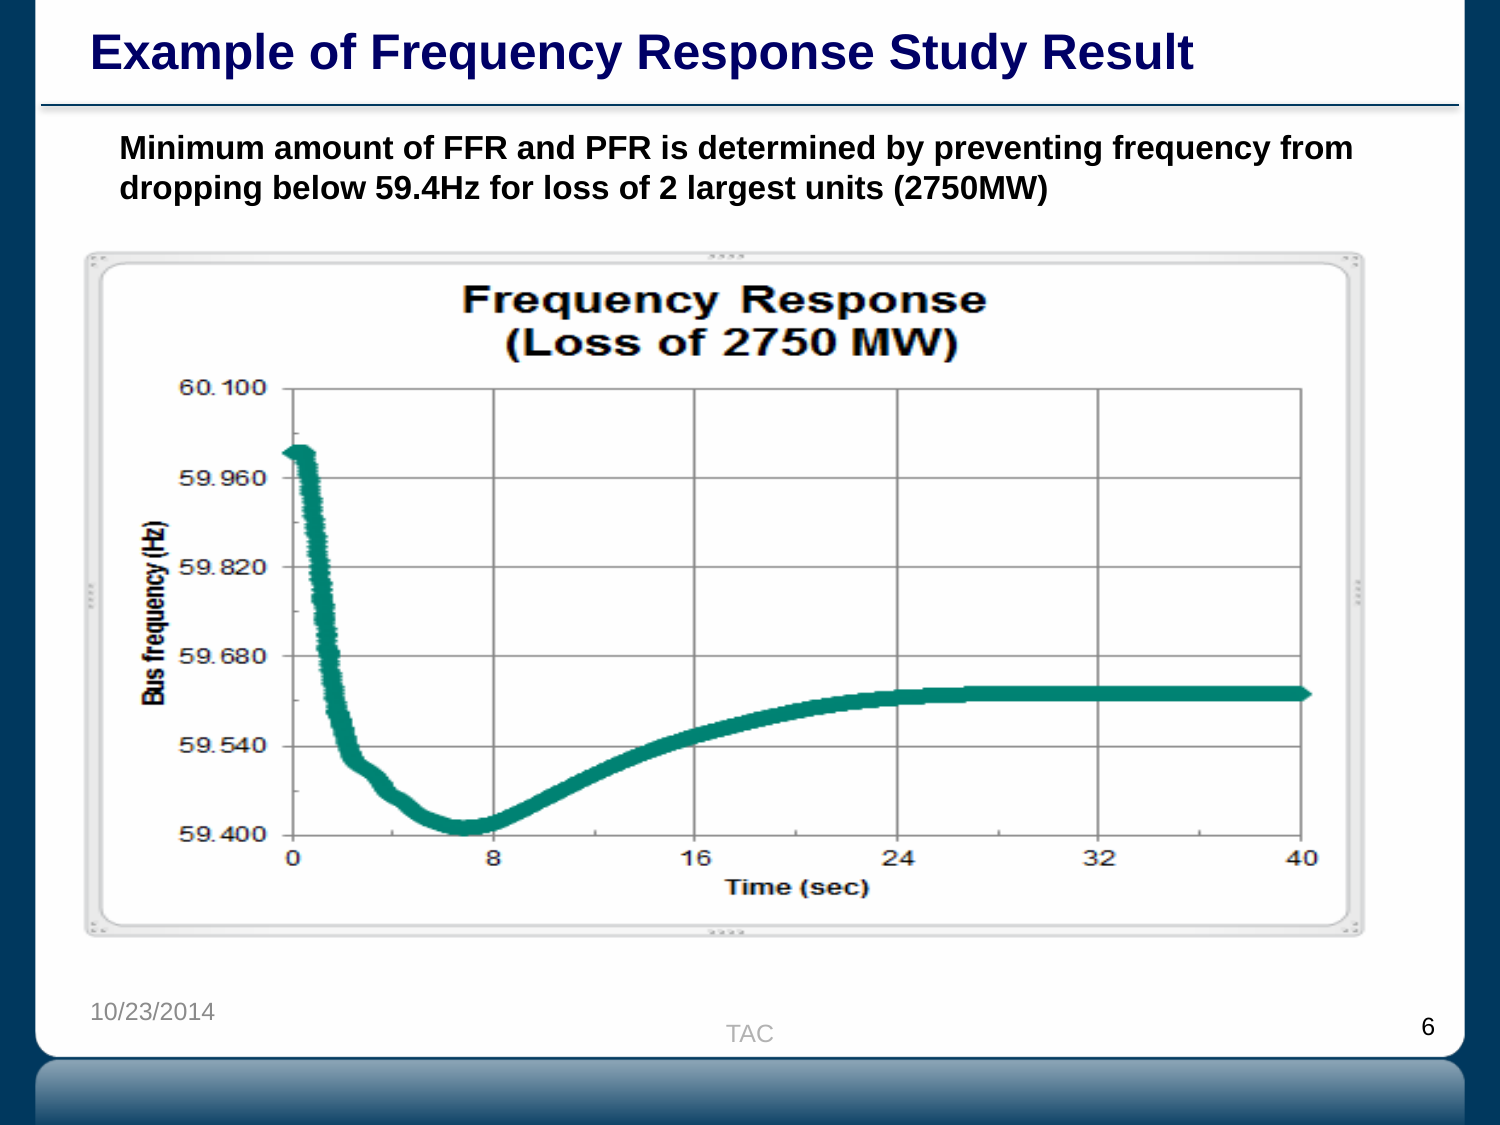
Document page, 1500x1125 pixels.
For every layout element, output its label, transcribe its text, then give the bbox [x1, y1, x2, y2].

list [62, 116, 1413, 956]
picture [35, 0, 1465, 1125]
footer TAC [512, 1016, 988, 1049]
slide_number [75, 980, 425, 1041]
text_box Minimum amount of FFR and PFR is determined by preventing frequency from dropping below 59.4Hz for loss of 2 largest units (2750MW) [104, 119, 1450, 214]
title Example of Frequency Response Study Result [75, 12, 1425, 91]
